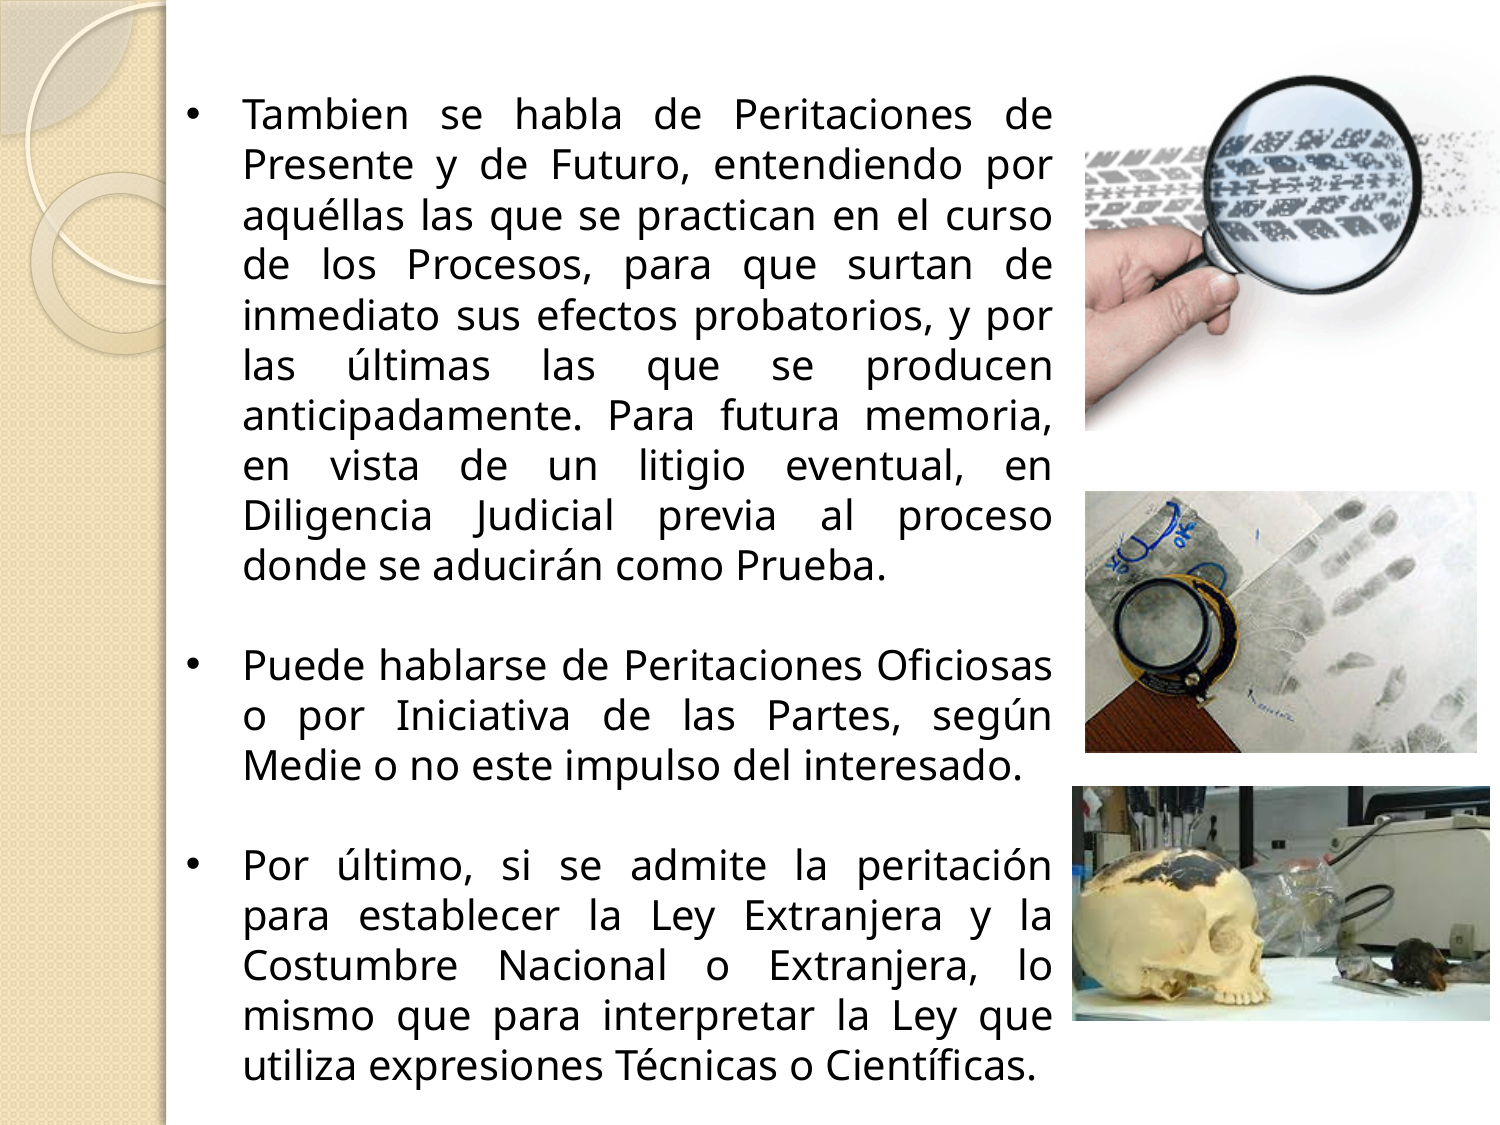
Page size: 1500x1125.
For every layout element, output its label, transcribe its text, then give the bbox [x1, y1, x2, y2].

picture [1072, 786, 1490, 1021]
text_box Tambien se habla de Peritaciones de Presente y de Futuro, entendiendo por aquéllas las que se practican en el curso de los Procesos, para que surtan de inmediato sus efectos probatorios, y por las últimas las que se producen anticipadamente. Para futura memoria, en vista de un litigio eventual, en Diligencia Judicial previa al proceso donde se aducirán como Prueba. Puede hablarse de Peritaciones Oficiosas o por Iniciativa de las Partes, según Medie o no este impulso del interesado. Por último, si se admite la peritación para establecer la Ley Extranjera y la Costumbre Nacional o Extranjera, lo mismo que para interpretar la Ley que utiliza expresiones Técnicas o Científicas. [171, 30, 1069, 1097]
picture [1085, 491, 1477, 753]
picture [1085, 30, 1500, 432]
